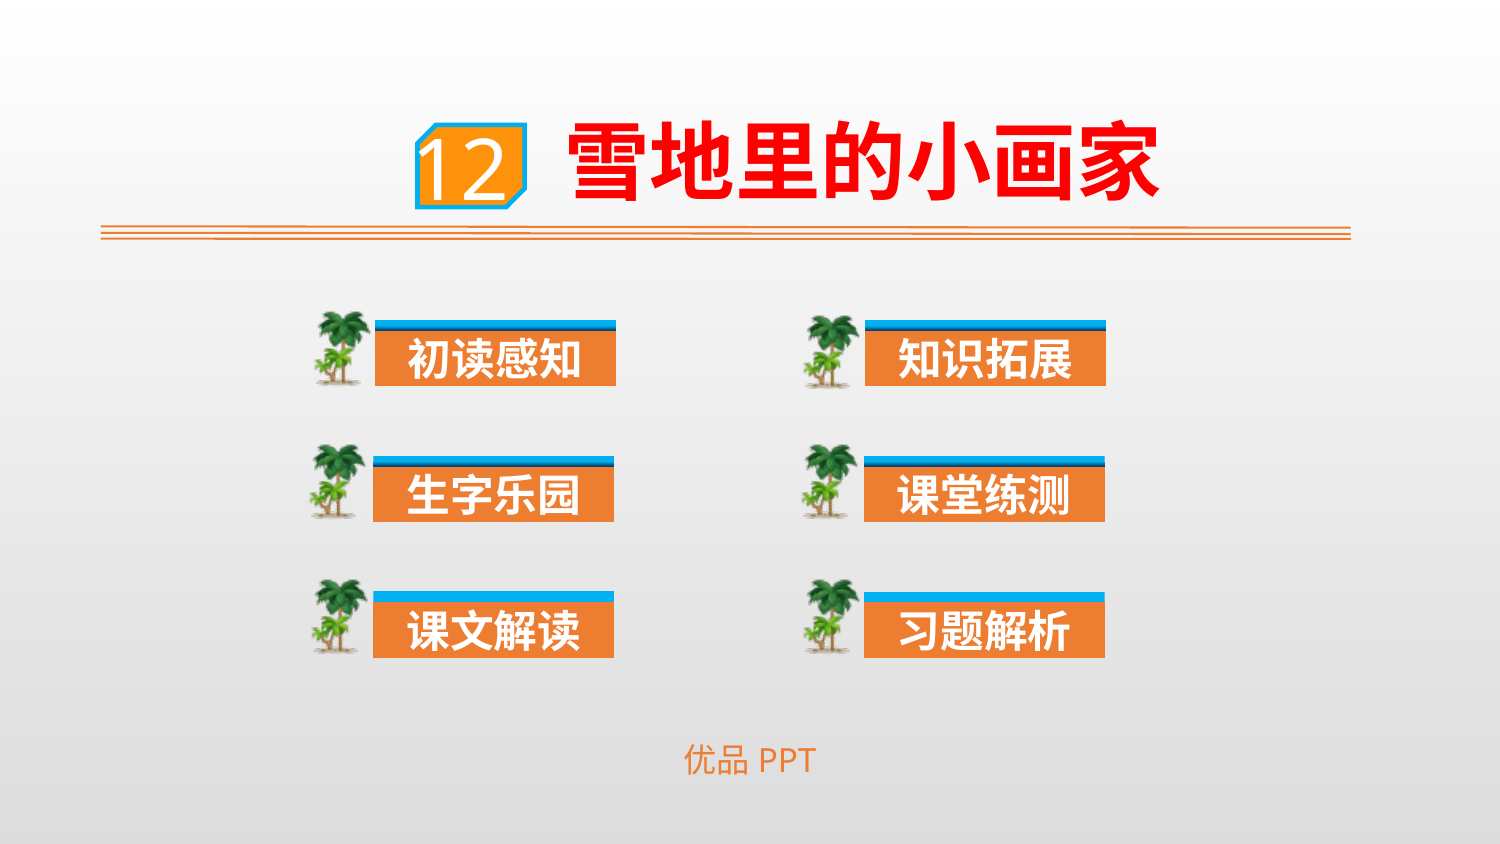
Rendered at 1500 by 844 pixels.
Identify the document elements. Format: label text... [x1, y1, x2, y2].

picture [309, 577, 369, 655]
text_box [373, 591, 615, 658]
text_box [100, 226, 1352, 239]
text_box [865, 320, 1107, 387]
text_box 12 [400, 109, 525, 223]
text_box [374, 320, 616, 387]
picture [801, 313, 861, 390]
picture [799, 442, 859, 520]
picture [307, 442, 367, 520]
text_box 优品PPT [0, 729, 1500, 785]
picture [801, 577, 861, 655]
text_box 雪地里的小画家 [552, 102, 1175, 216]
picture [312, 309, 372, 387]
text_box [863, 455, 1105, 522]
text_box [863, 591, 1105, 658]
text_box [373, 455, 615, 522]
